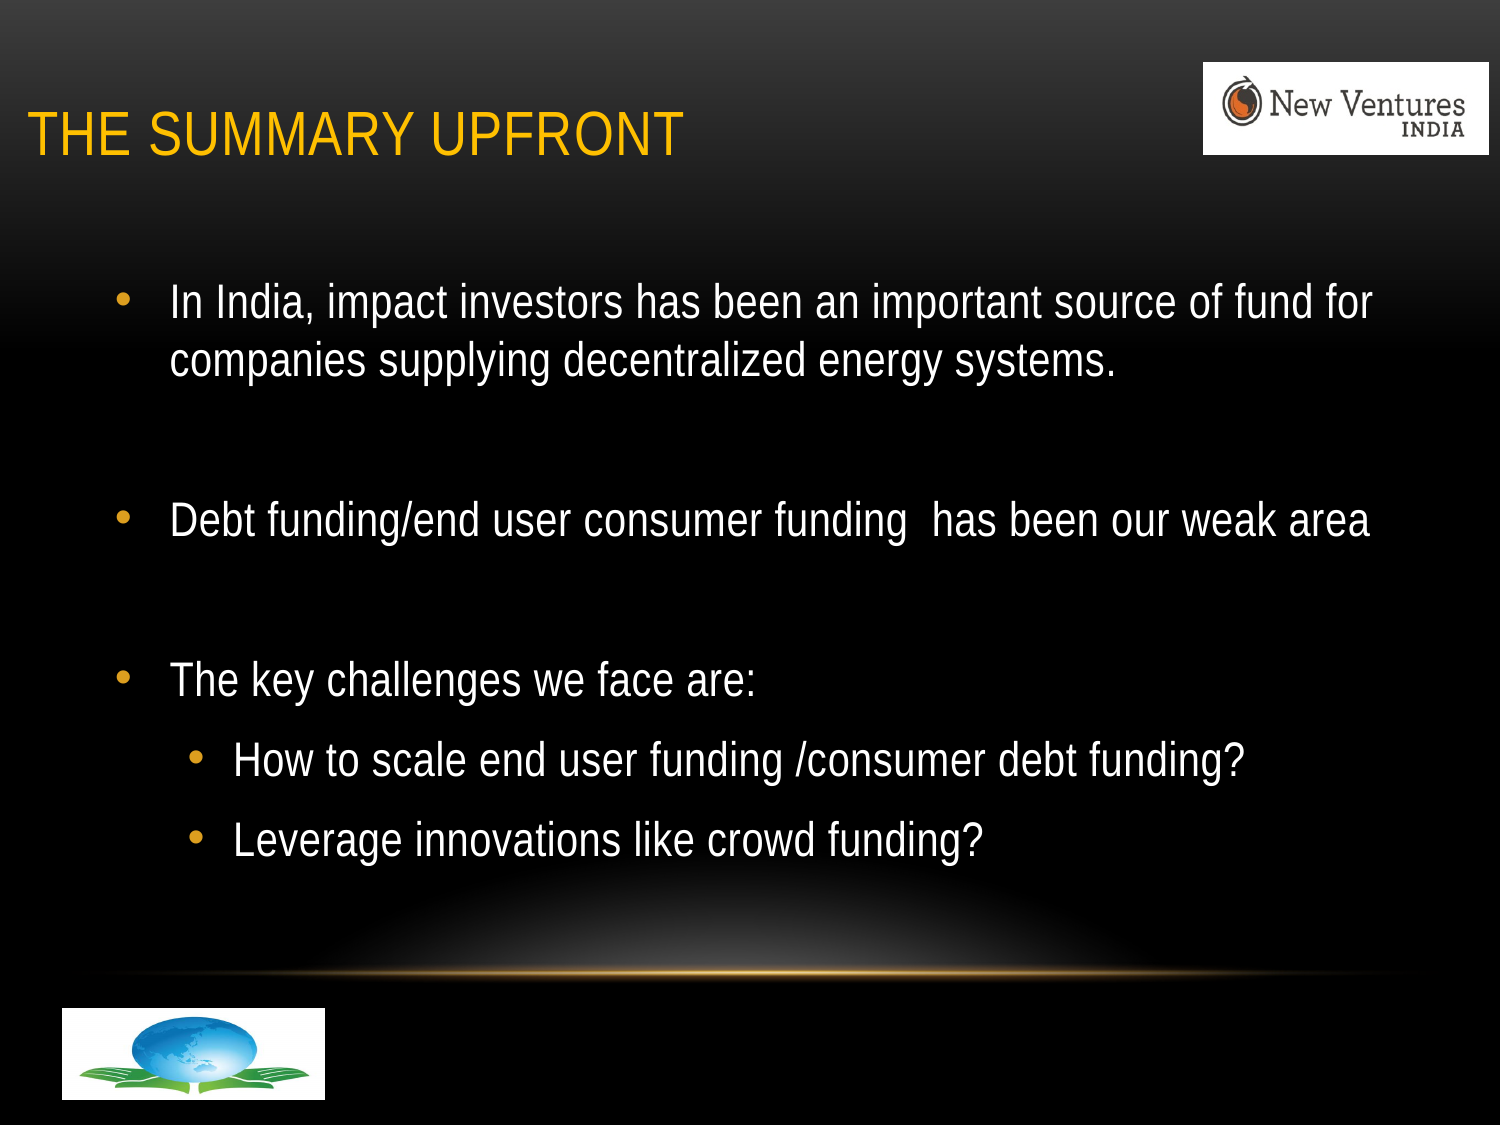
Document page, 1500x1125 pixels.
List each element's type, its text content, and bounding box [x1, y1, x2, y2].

list In India, impact investors has been an important source of fund for companies supplying decentralized energy systems. Debt funding/end user consumer funding has been our weak area The key challenges we face are: How to scale end user funding /consumer debt funding? Leverage innovations like crowd funding? [99, 262, 1400, 938]
title The SUMMARY UPFRONT [12, 50, 1338, 175]
picture [0, 0, 1500, 1125]
